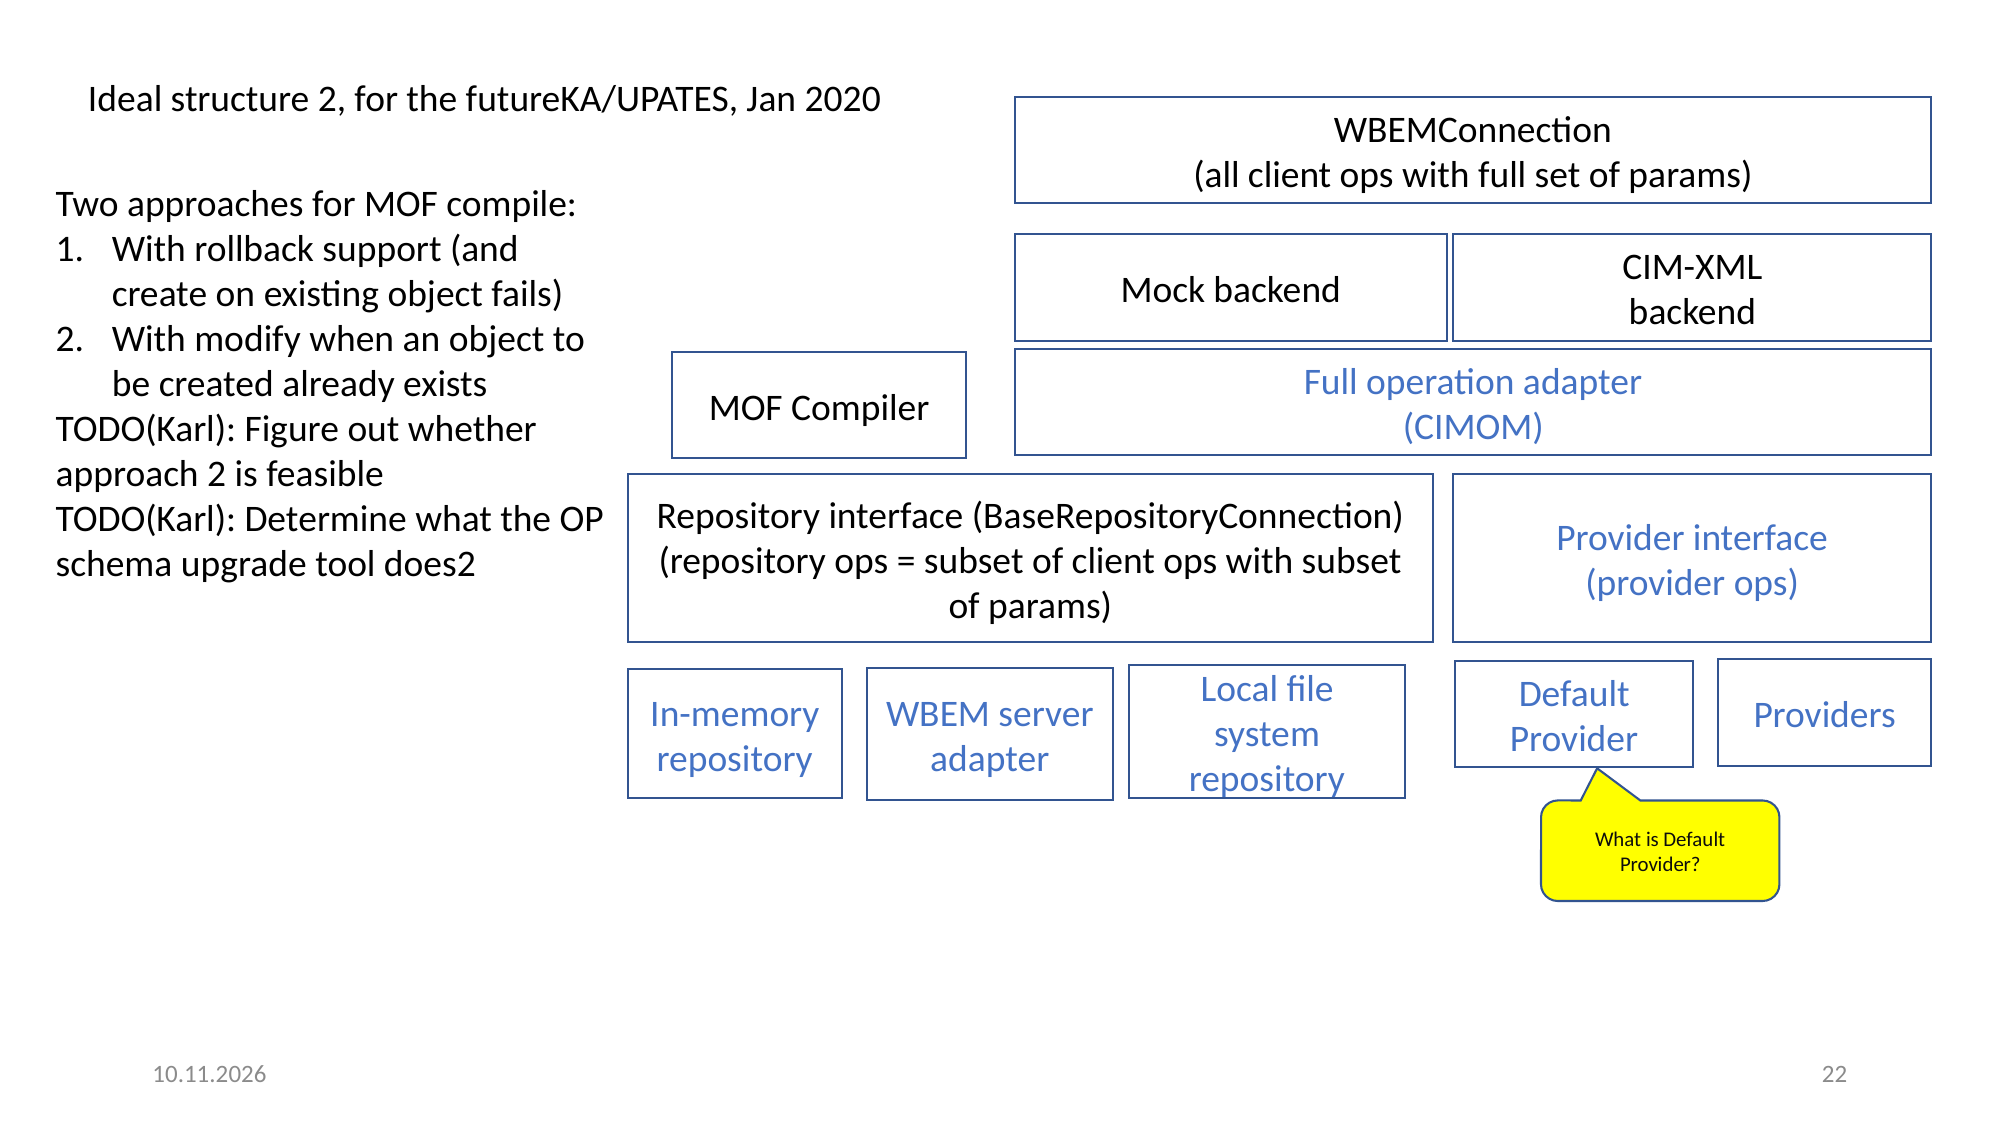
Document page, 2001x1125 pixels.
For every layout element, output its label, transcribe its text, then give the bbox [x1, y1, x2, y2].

text_box WBEM server adapter [866, 667, 1114, 801]
text_box Ideal structure 2, for the futureKA/UPATES, Jan 2020 [73, 66, 897, 127]
text_box Repository interface (BaseRepositoryConnection) (repository ops = subset of client ops with subset of params) [627, 473, 1434, 643]
text_box Providers [1717, 658, 1932, 767]
text_box Full operation adapter (CIMOM) [1014, 348, 1932, 456]
text_box MOF Compiler [671, 351, 967, 459]
text_box WBEMConnection (all client ops with full set of params) [1014, 96, 1932, 204]
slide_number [137, 1042, 588, 1103]
text_box Default Provider [1454, 660, 1694, 768]
text_box Local file system repository [1128, 664, 1406, 799]
slide_number 22 [1412, 1042, 1863, 1103]
text_box In-memory repository [627, 668, 843, 799]
text_box What is Default Provider? [1539, 766, 1781, 903]
text_box CIM-XML backend [1452, 233, 1932, 342]
text_box Provider interface (provider ops) [1452, 473, 1932, 643]
text_box Two approaches for MOF compile: With rollback support (and create on existing object fails) With modify when an object to be created already exists TODO(Karl): Figure out whether approach 2 is feasible TODO(Karl): Determine what the OP schema upgrade tool does2 [40, 171, 638, 592]
text_box Mock backend [1014, 233, 1448, 342]
